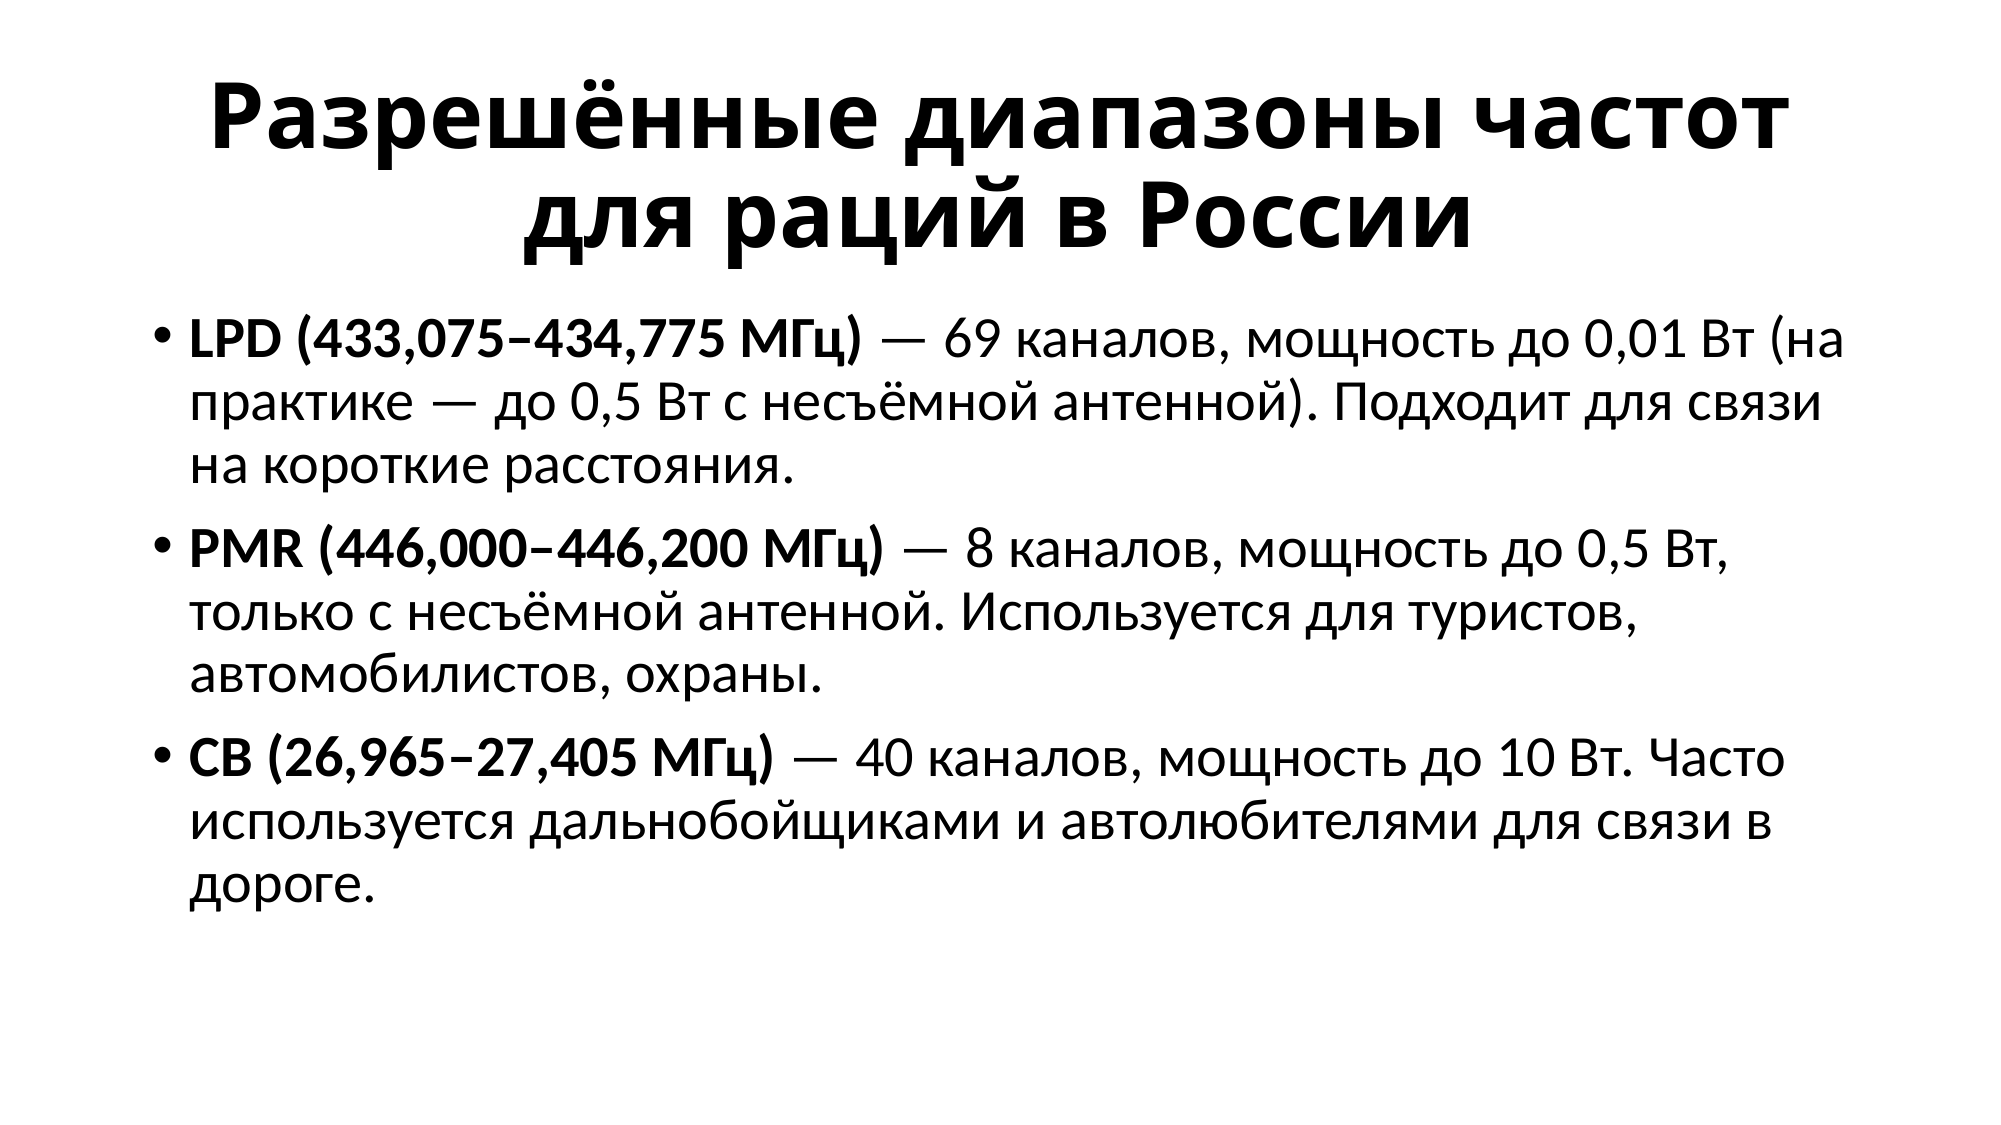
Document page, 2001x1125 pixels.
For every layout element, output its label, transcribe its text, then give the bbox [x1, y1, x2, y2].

title Разрешённые диапазоны частот для раций в России [137, 59, 1863, 278]
list LPD (433,075–434,775 МГц) — 69 каналов, мощность до 0,01 Вт (на практике — до 0,5 Вт с несъёмной антенной). Подходит для связи на короткие расстояния. PMR (446,000–446,200 МГц) — 8 каналов, мощность до 0,5 Вт, только с несъёмной антенной. Используется для туристов, автомобилистов, охраны. CB (26,965–27,405 МГц) — 40 каналов, мощность до 10 Вт. Часто используется дальнобойщиками и автолюбителями для связи в дороге. [137, 299, 1863, 1014]
